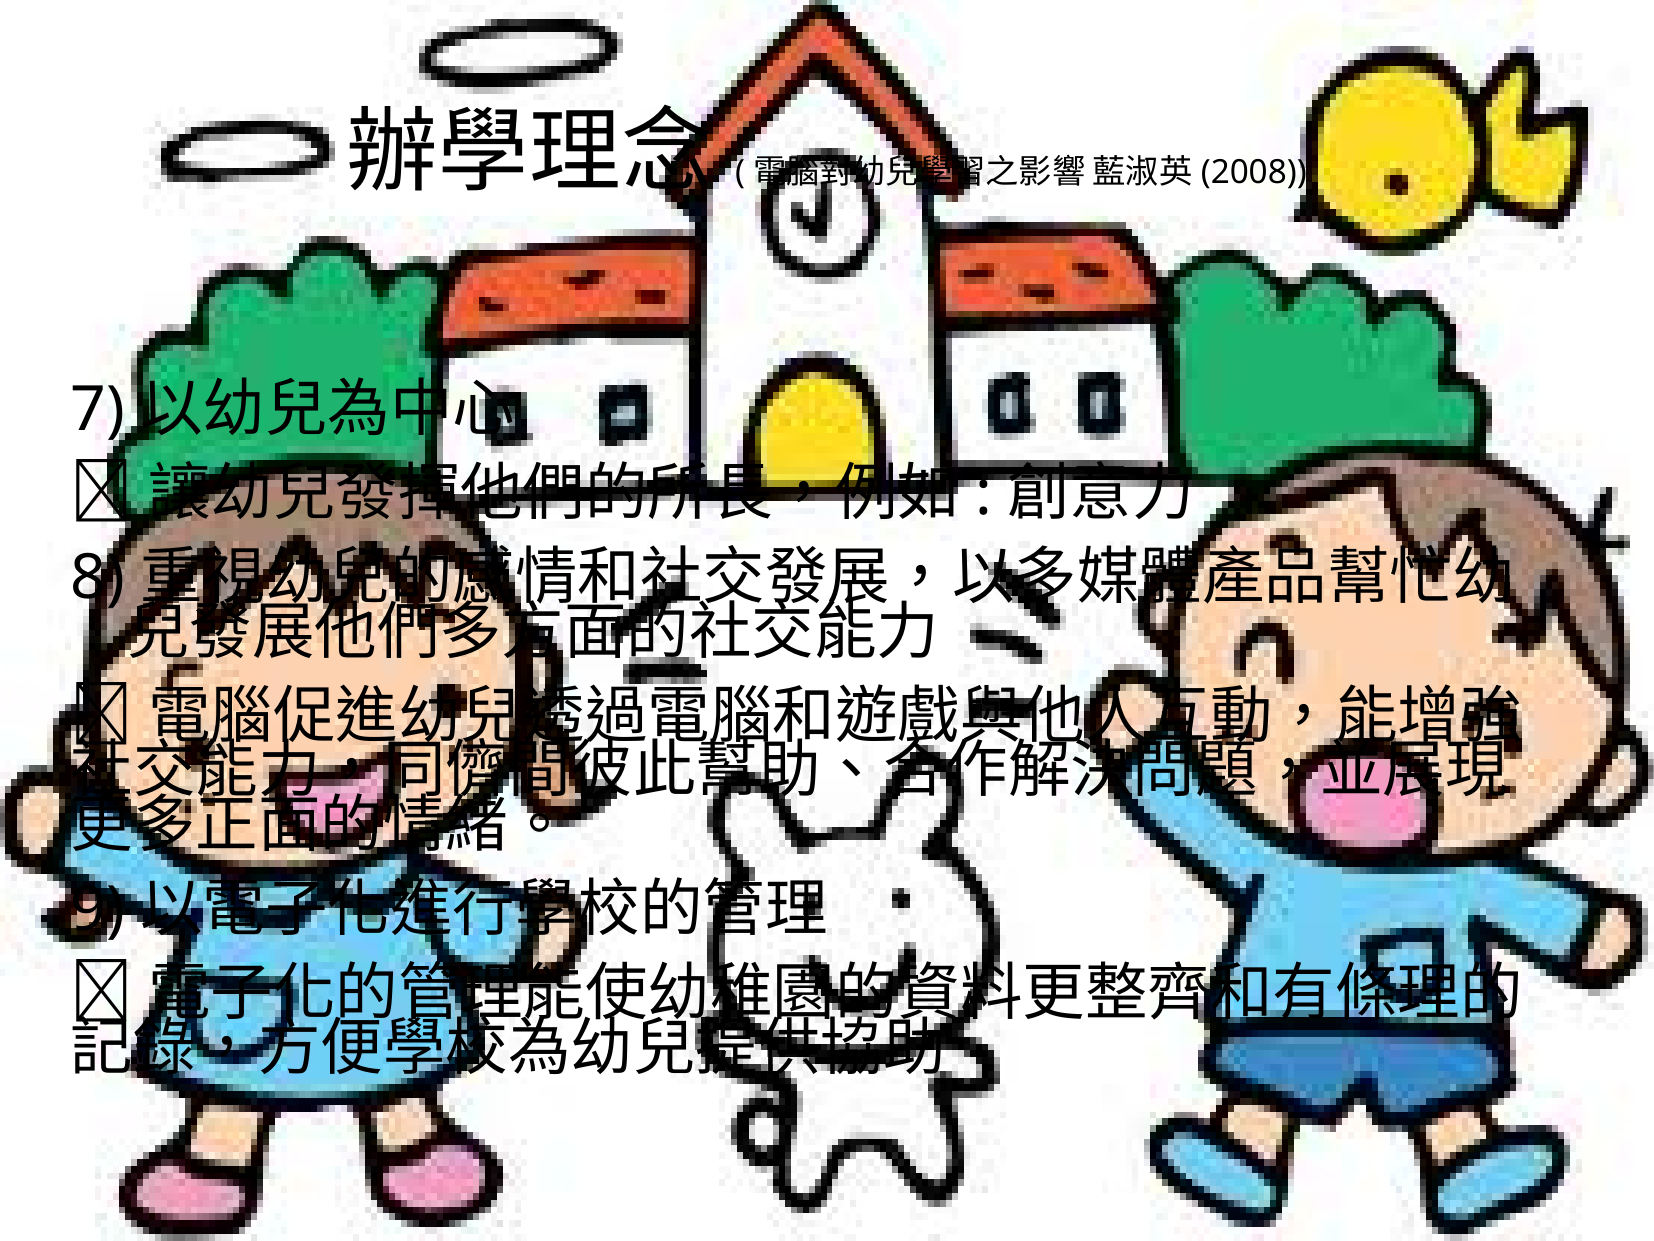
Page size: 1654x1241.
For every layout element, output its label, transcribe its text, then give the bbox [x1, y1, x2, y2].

picture [0, 0, 1654, 1241]
title 辦學理念(電腦對幼兒學習之影響 藍淑英(2008)) [82, 49, 1571, 257]
list 7)以幼兒為中心 讓幼兒發揮他們的所長，例如:創意力 8)重視幼兒的感情和社交發展，以多媒體產品幫忙幼兒發展他們多方面的社交能力 電腦促進幼兒透過電腦和遊戲與他人互動，能增強社交能力，同儕間彼此幫助、合作解決問題，並展現更多正面的情緒。 9)以電子化進行學校的管理 電子化的管理能使幼稚園的資料更整齊和有條理的記錄，方便學校為幼兒提供協助 [70, 277, 1571, 1109]
